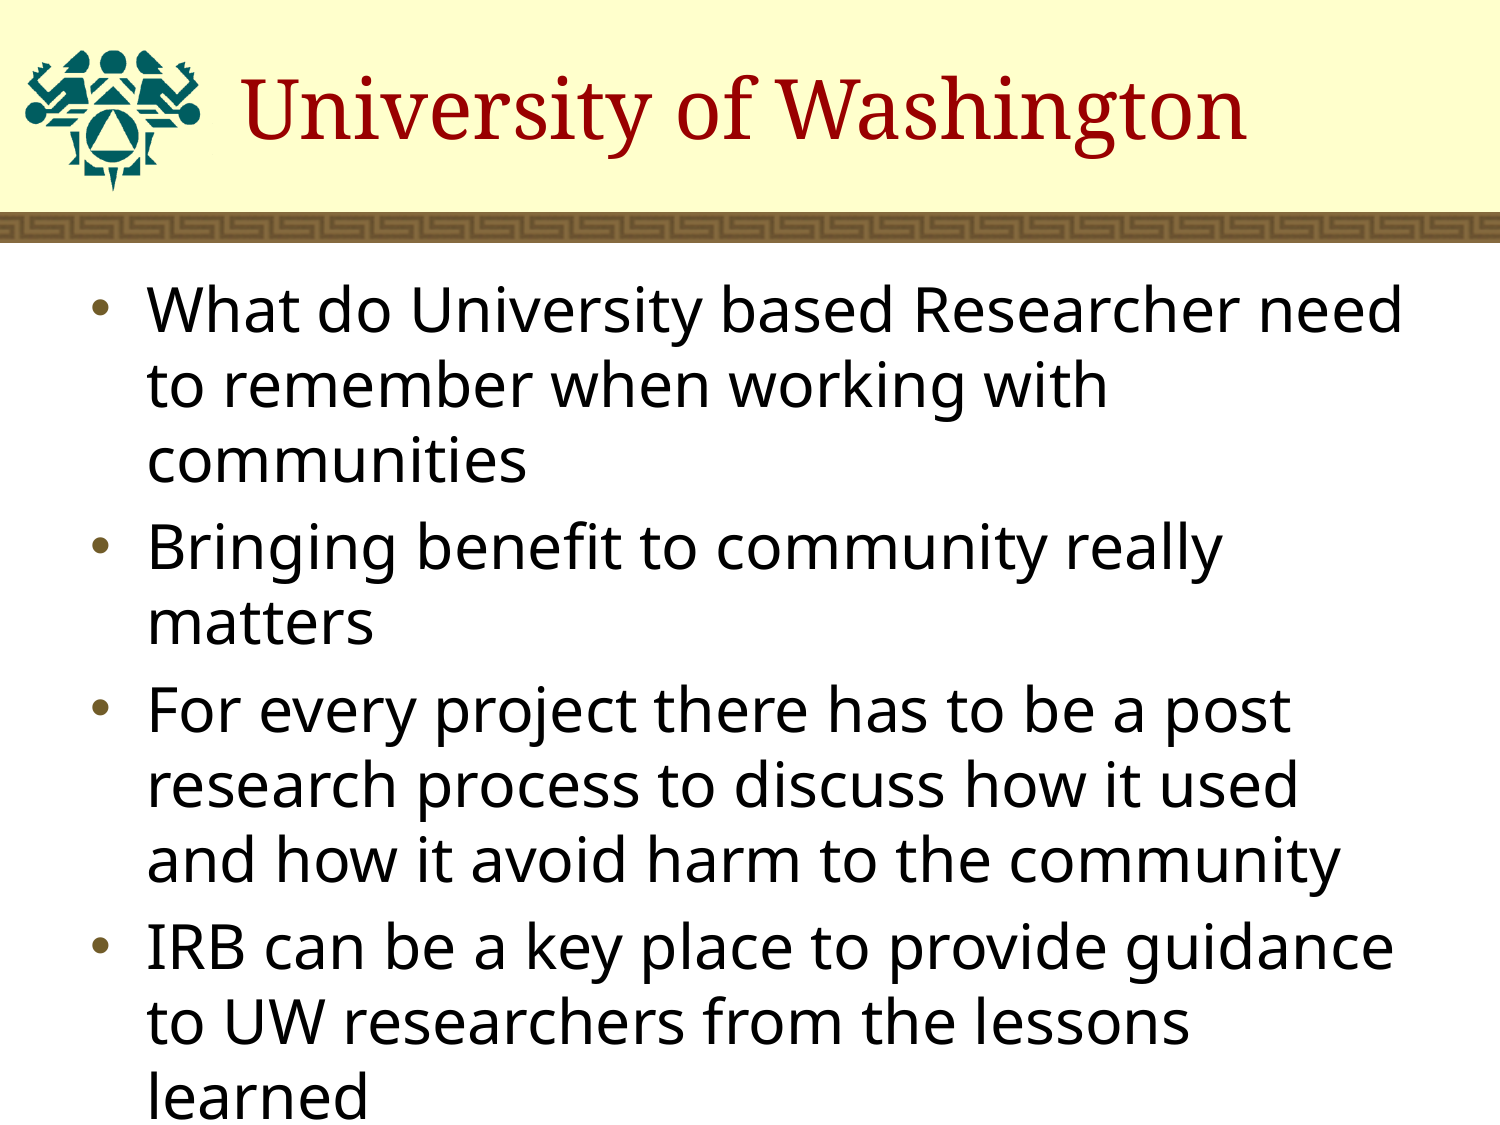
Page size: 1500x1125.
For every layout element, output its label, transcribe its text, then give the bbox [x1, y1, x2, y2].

picture [12, 37, 213, 206]
list What do University based Researcher need to remember when working with communities Bringing benefit to community really matters For every project there has to be a post research process to discuss how it used and how it avoid harm to the community IRB can be a key place to provide guidance to UW researchers from the lessons learned [74, 262, 1426, 1038]
title University of Washington [224, 12, 1426, 201]
picture [0, 212, 1500, 243]
